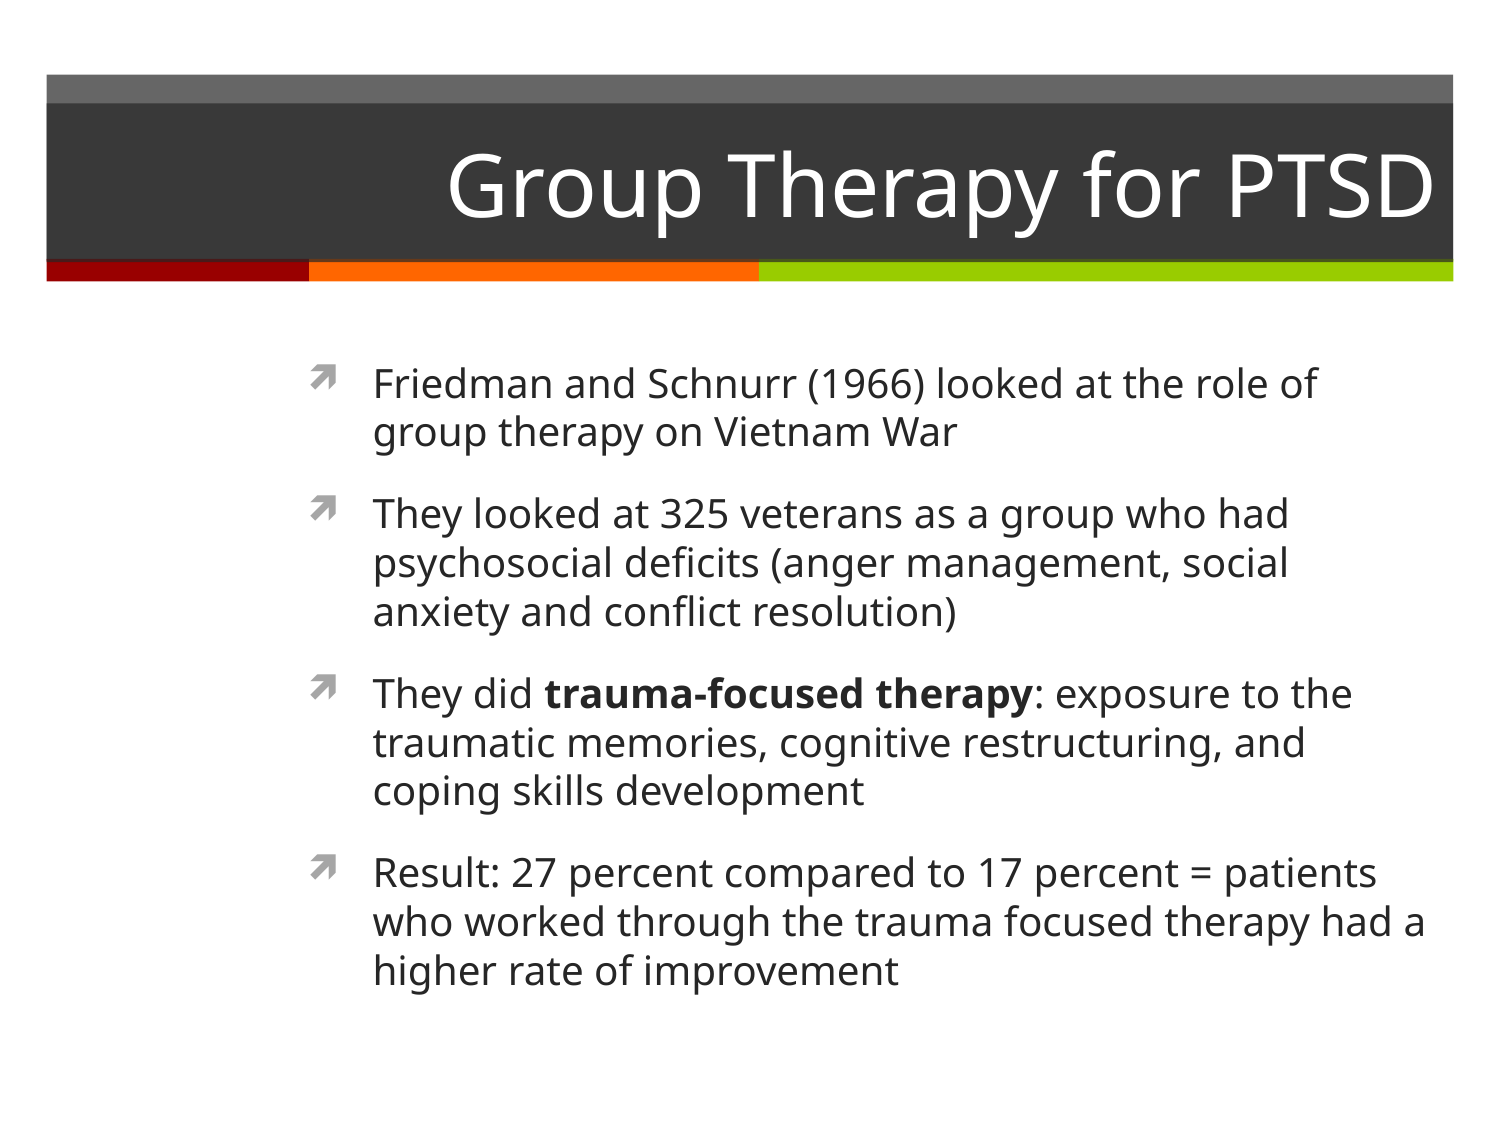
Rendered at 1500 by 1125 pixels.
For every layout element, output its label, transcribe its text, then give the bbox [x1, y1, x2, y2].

list Friedman and Schnurr (1966) looked at the role of group therapy on Vietnam War They looked at 325 veterans as a group who had psychosocial deficits (anger management, social anxiety and conflict resolution) They did trauma-focused therapy: exposure to the traumatic memories, cognitive restructuring, and coping skills development Result: 27 percent compared to 17 percent = patients who worked through the trauma focused therapy had a higher rate of improvement [292, 350, 1454, 1005]
title Group Therapy for PTSD [46, 103, 1454, 263]
